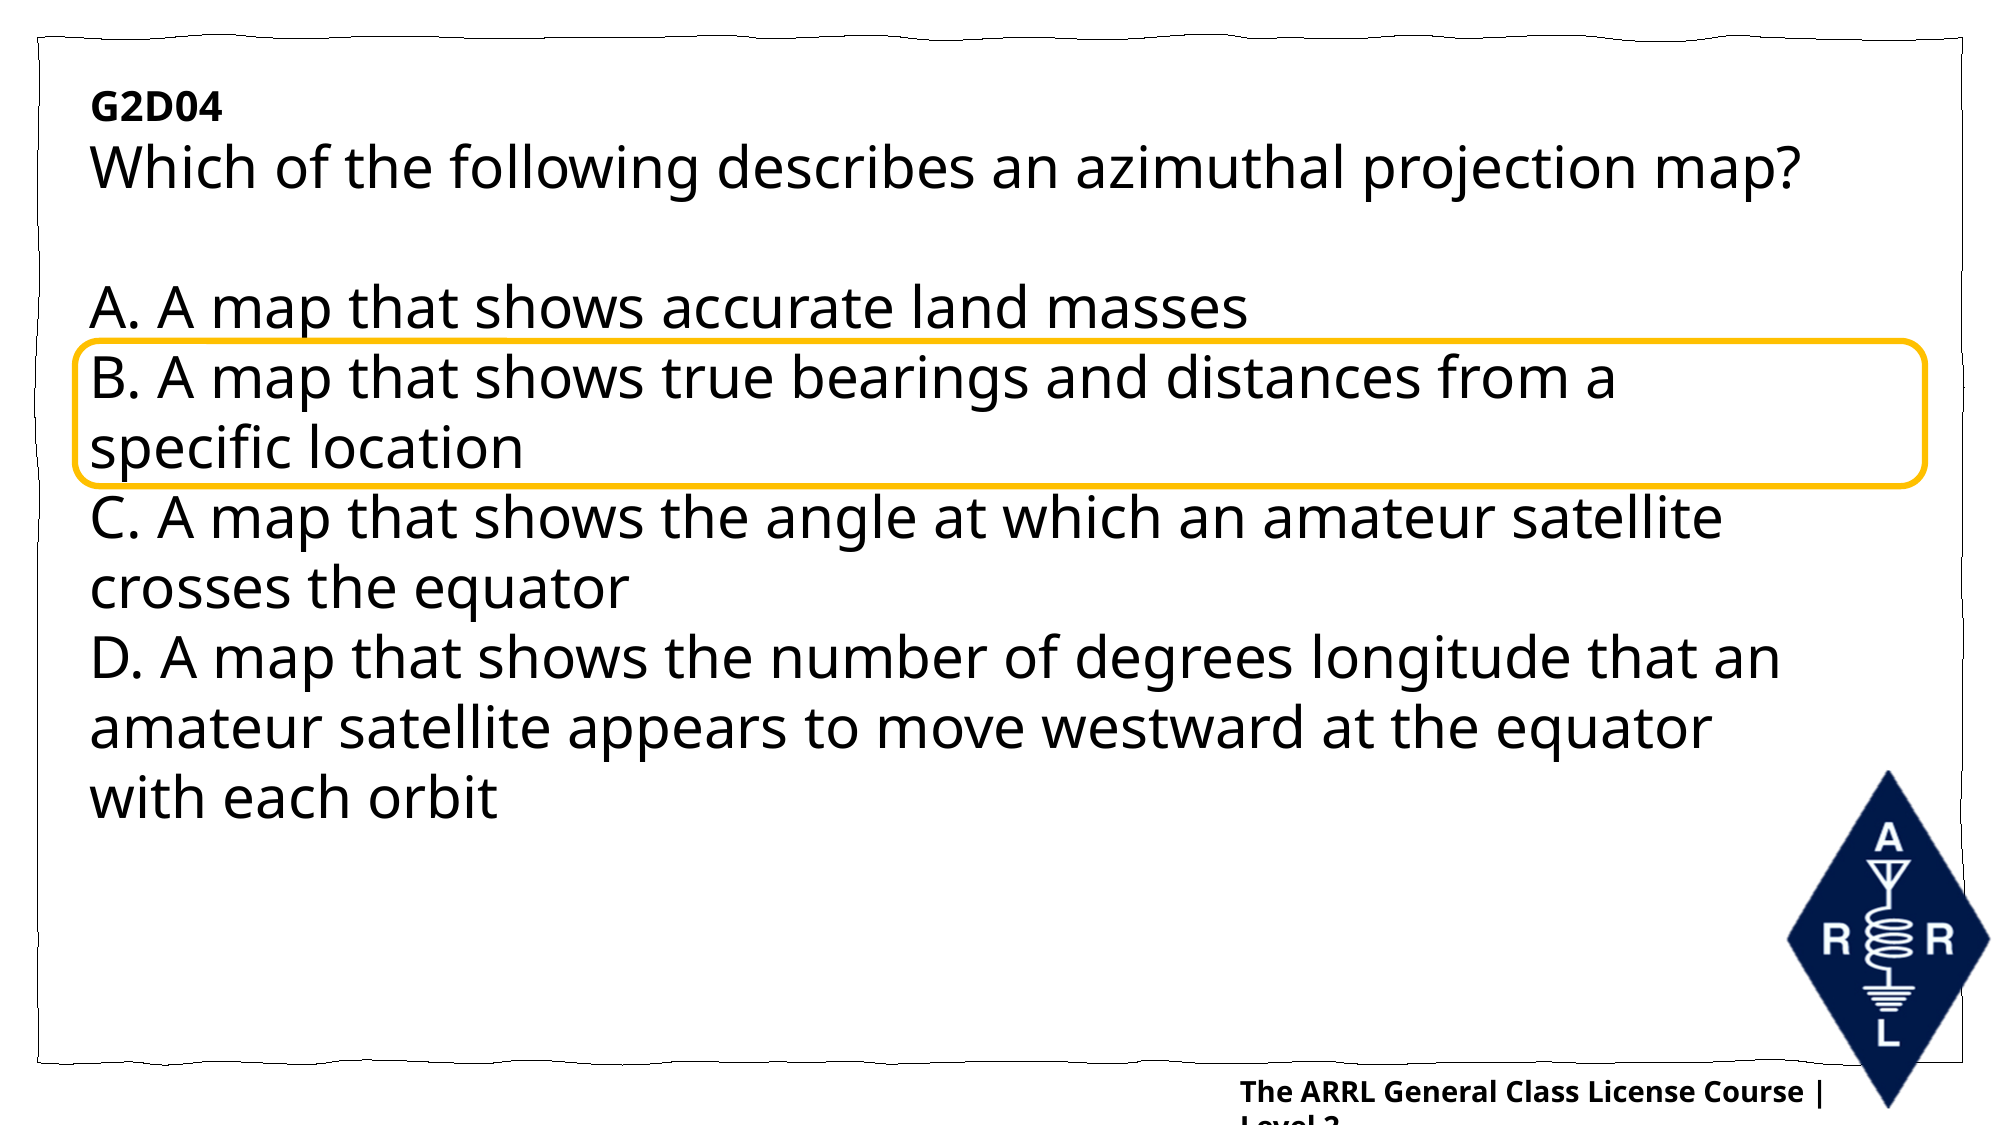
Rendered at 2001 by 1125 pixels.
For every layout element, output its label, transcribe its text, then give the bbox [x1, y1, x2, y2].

text_box G2D04 Which of the following describes an azimuthal projection map? A. A map that shows accurate land masses B. A map that shows true bearings and distances from a specific location C. A map that shows the angle at which an amateur satellite crosses the equator D. A map that shows the number of degrees longitude that an amateur satellite appears to move westward at the equator with each orbit [75, 472, 1850, 908]
picture [1773, 752, 1999, 1125]
text_box [73, 339, 1927, 488]
text_box G2D04 Which of the following describes an azimuthal projection map? A. A map that shows accurate land masses B. A map that shows true bearings and distances from a specific location C. A map that shows the angle at which an amateur satellite crosses the equator D. A map that shows the number of degrees longitude that an amateur satellite appears to move westward at the equator with each orbit [75, 72, 1850, 355]
